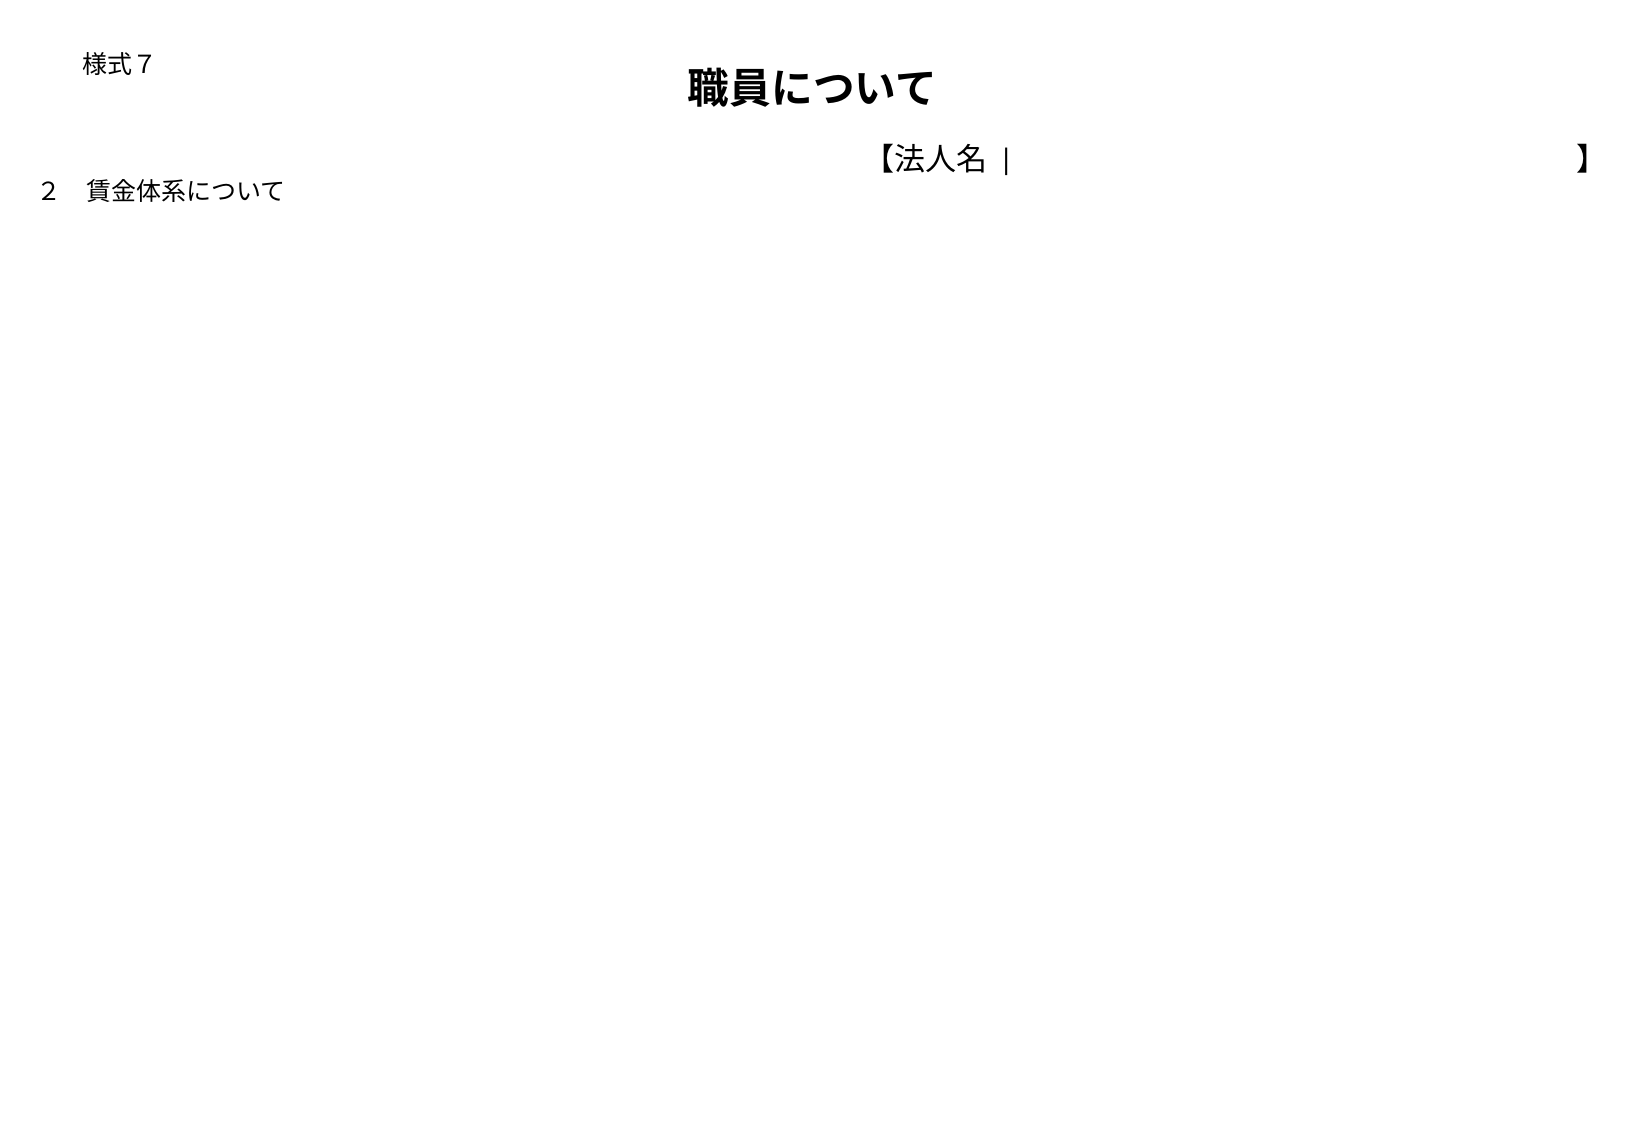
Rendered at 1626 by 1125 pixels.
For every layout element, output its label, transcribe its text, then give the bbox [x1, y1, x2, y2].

subtitle 職員について [449, 59, 1176, 129]
text_box 【法人名 | 】 [848, 136, 1625, 206]
title 様式７ [39, 37, 201, 87]
text_box ２ 賃金体系について [21, 171, 634, 241]
